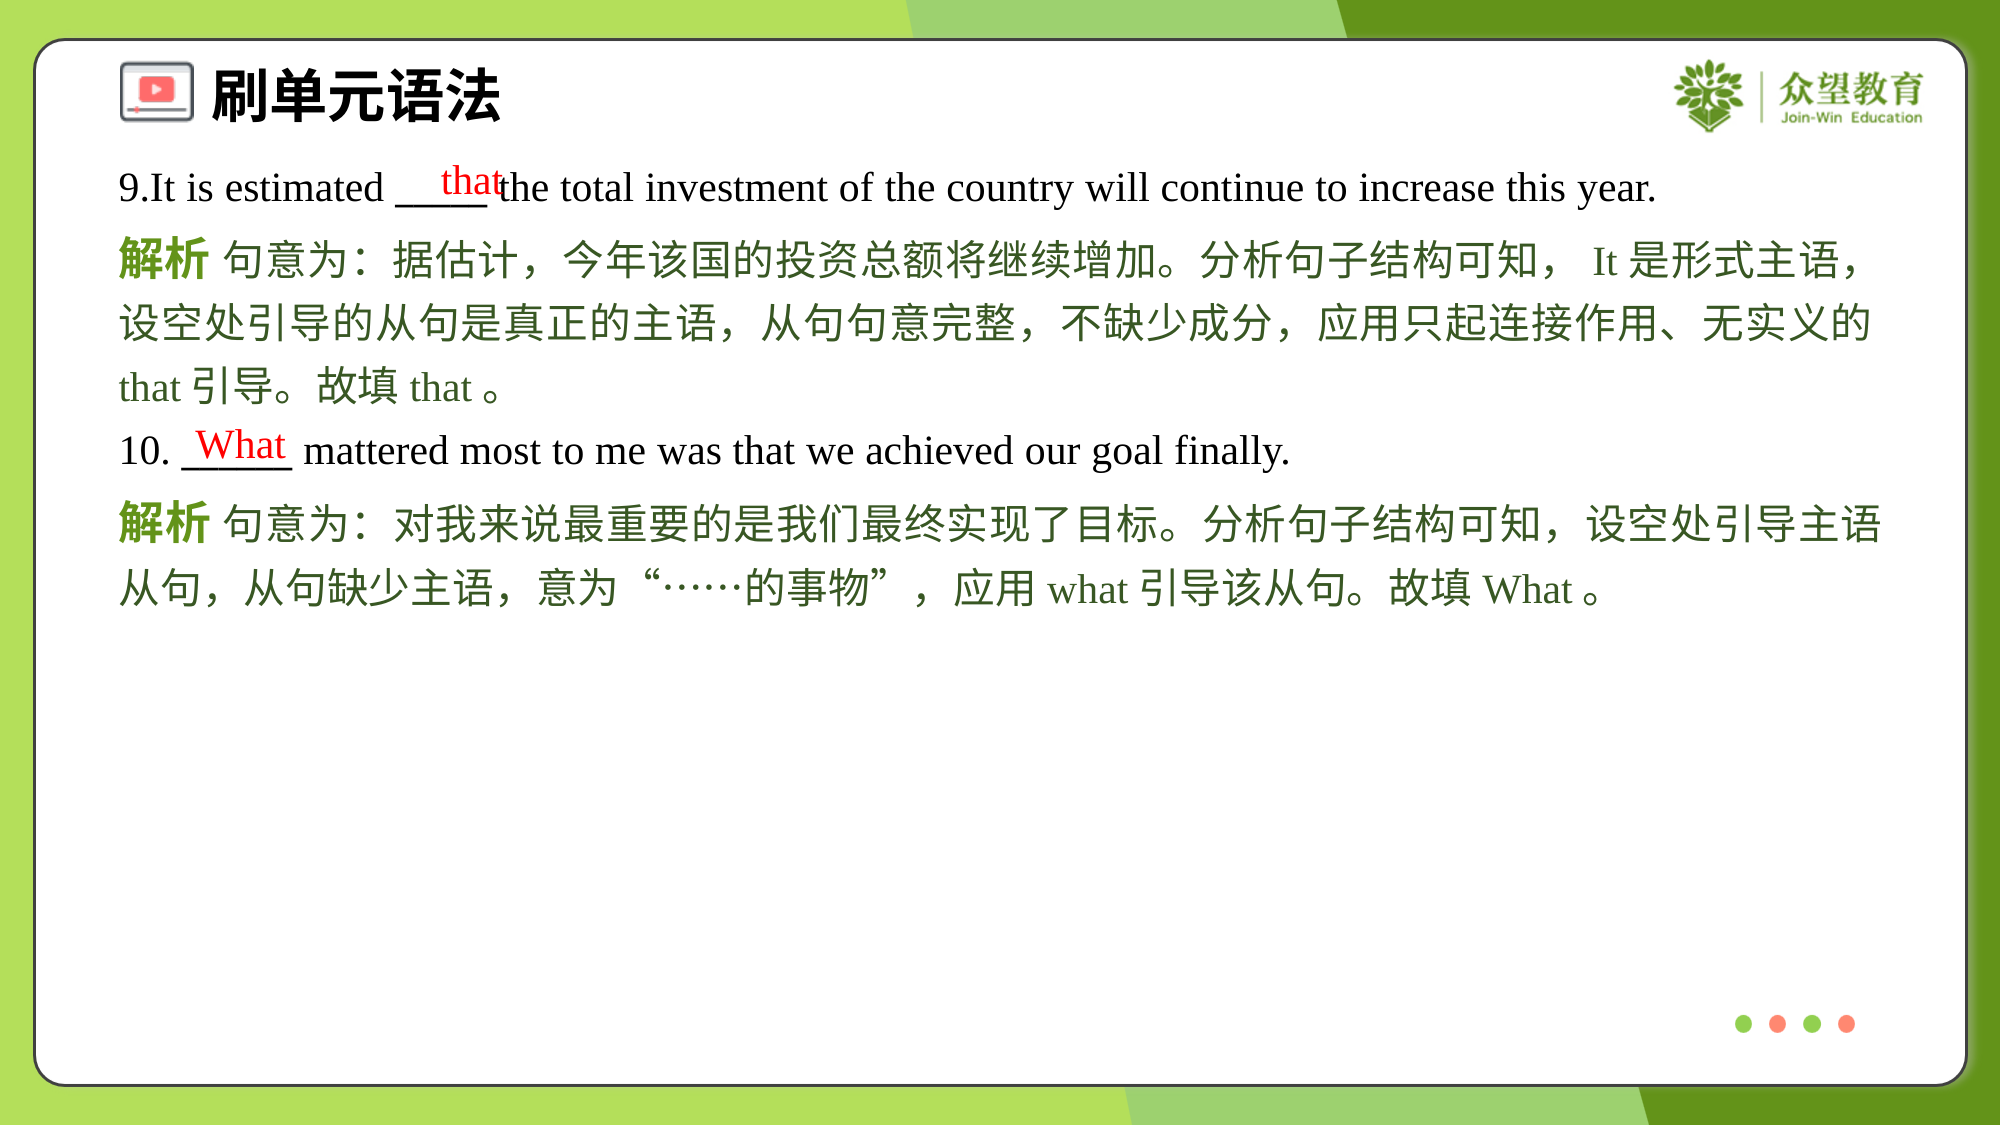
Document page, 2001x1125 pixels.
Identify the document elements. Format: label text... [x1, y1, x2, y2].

text_box that [436, 140, 508, 199]
picture [0, 0, 2000, 1125]
text_box 9.It is estimated _____ the total investment of the country will continue to increase this year. [118, 146, 1883, 204]
text_box 10. ______ mattered most to me was that we achieved our goal finally. [118, 410, 1883, 468]
text_box 解析 句意为：对我来说最重要的是我们最终实现了目标。分析句子结构可知，设空处引导主语从句，从句缺少主语，意为“……的事物”，应用what引导该从句。故填What。 [118, 480, 1883, 607]
text_box 解析 句意为：据估计，今年该国的投资总额将继续增加。分析句子结构可知，It是形式主语，设空处引导的从句是真正的主语，从句句意完整，不缺少成分，应用只起连接作用、无实义的that引导。故填that。 [118, 215, 1883, 405]
text_box What [190, 404, 291, 463]
